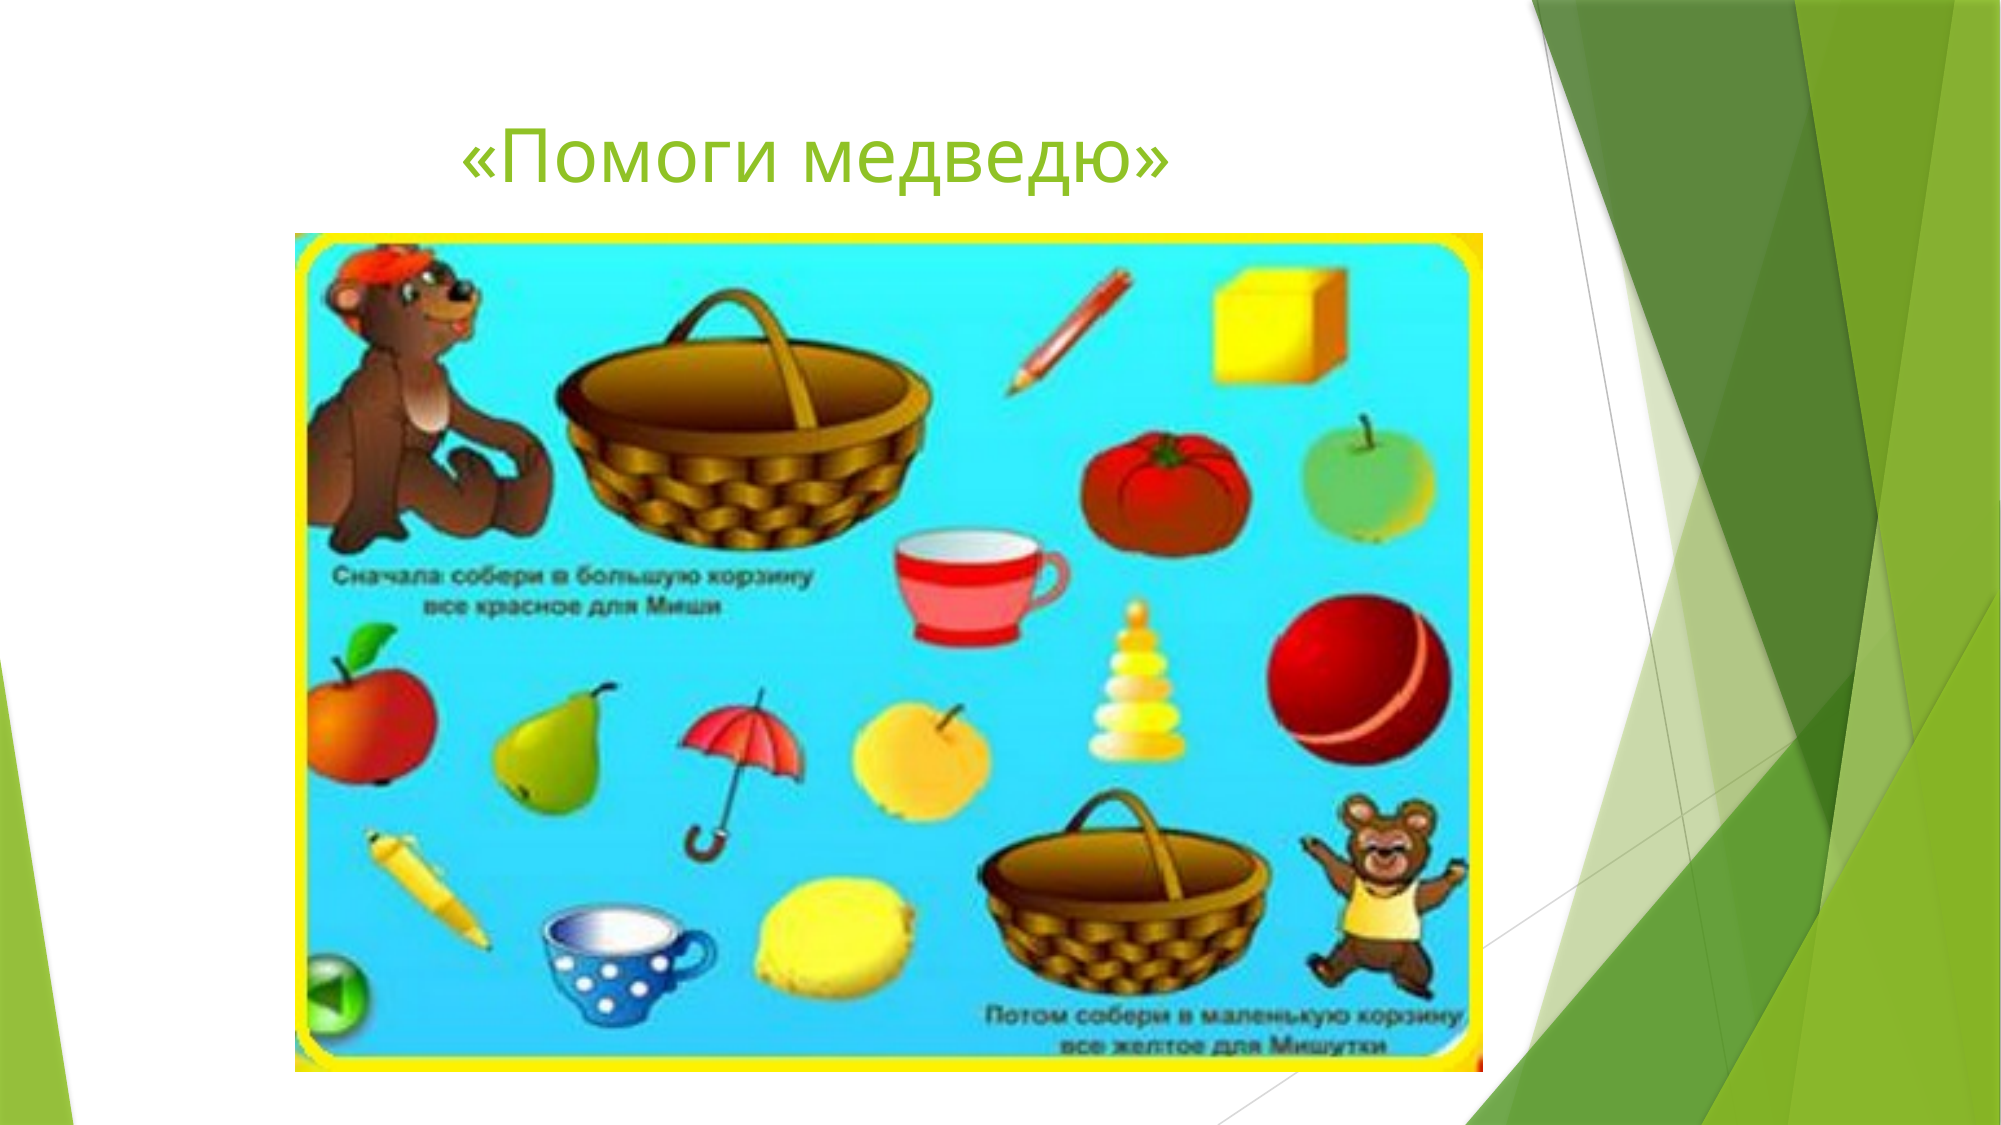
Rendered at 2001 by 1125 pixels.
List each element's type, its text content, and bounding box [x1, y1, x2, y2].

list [295, 232, 1484, 1072]
title «Помоги медведю» [111, 99, 1522, 317]
